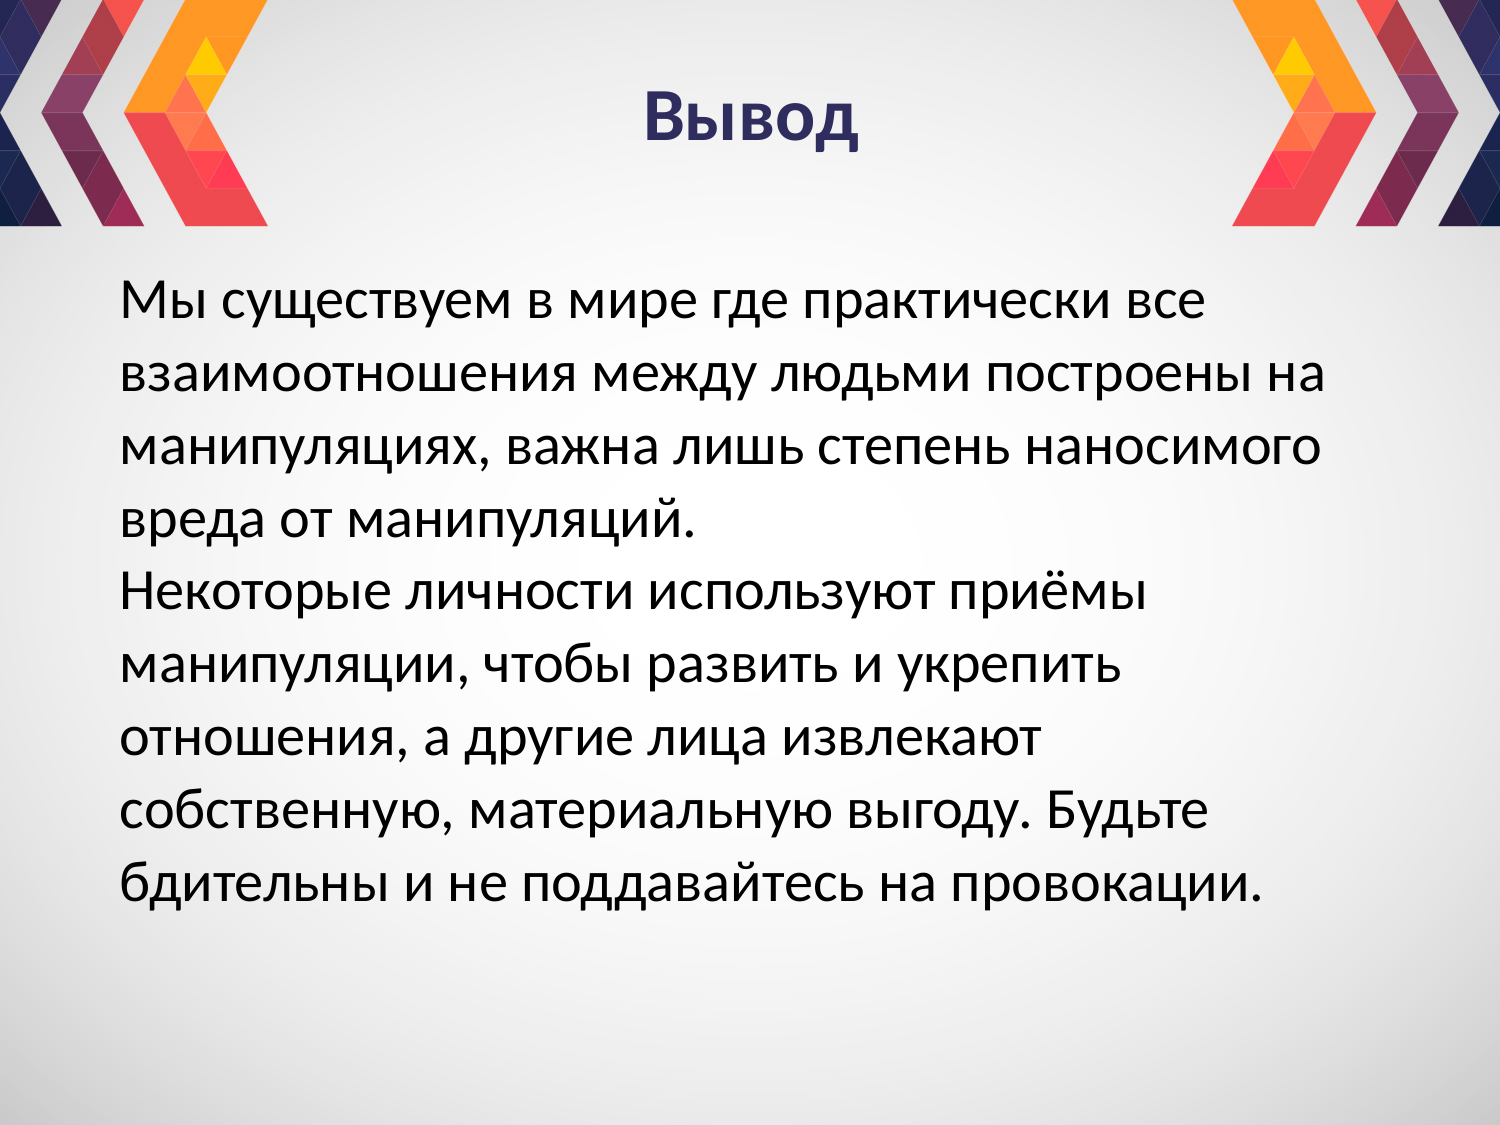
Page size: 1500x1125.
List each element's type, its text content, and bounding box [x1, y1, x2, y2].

list Мы существуем в мире где практически все взаимоотношения между людьми построены на манипуляциях, важна лишь степень наносимого вреда от манипуляций. Некоторые личности используют приёмы манипуляции, чтобы развить и укрепить отношения, а другие лица извлекают собственную, материальную выгоду. Будьте бдительны и не поддавайтесь на провокации. [104, 249, 1399, 1094]
picture [0, 0, 1500, 1125]
title Вывод [209, 59, 1293, 173]
